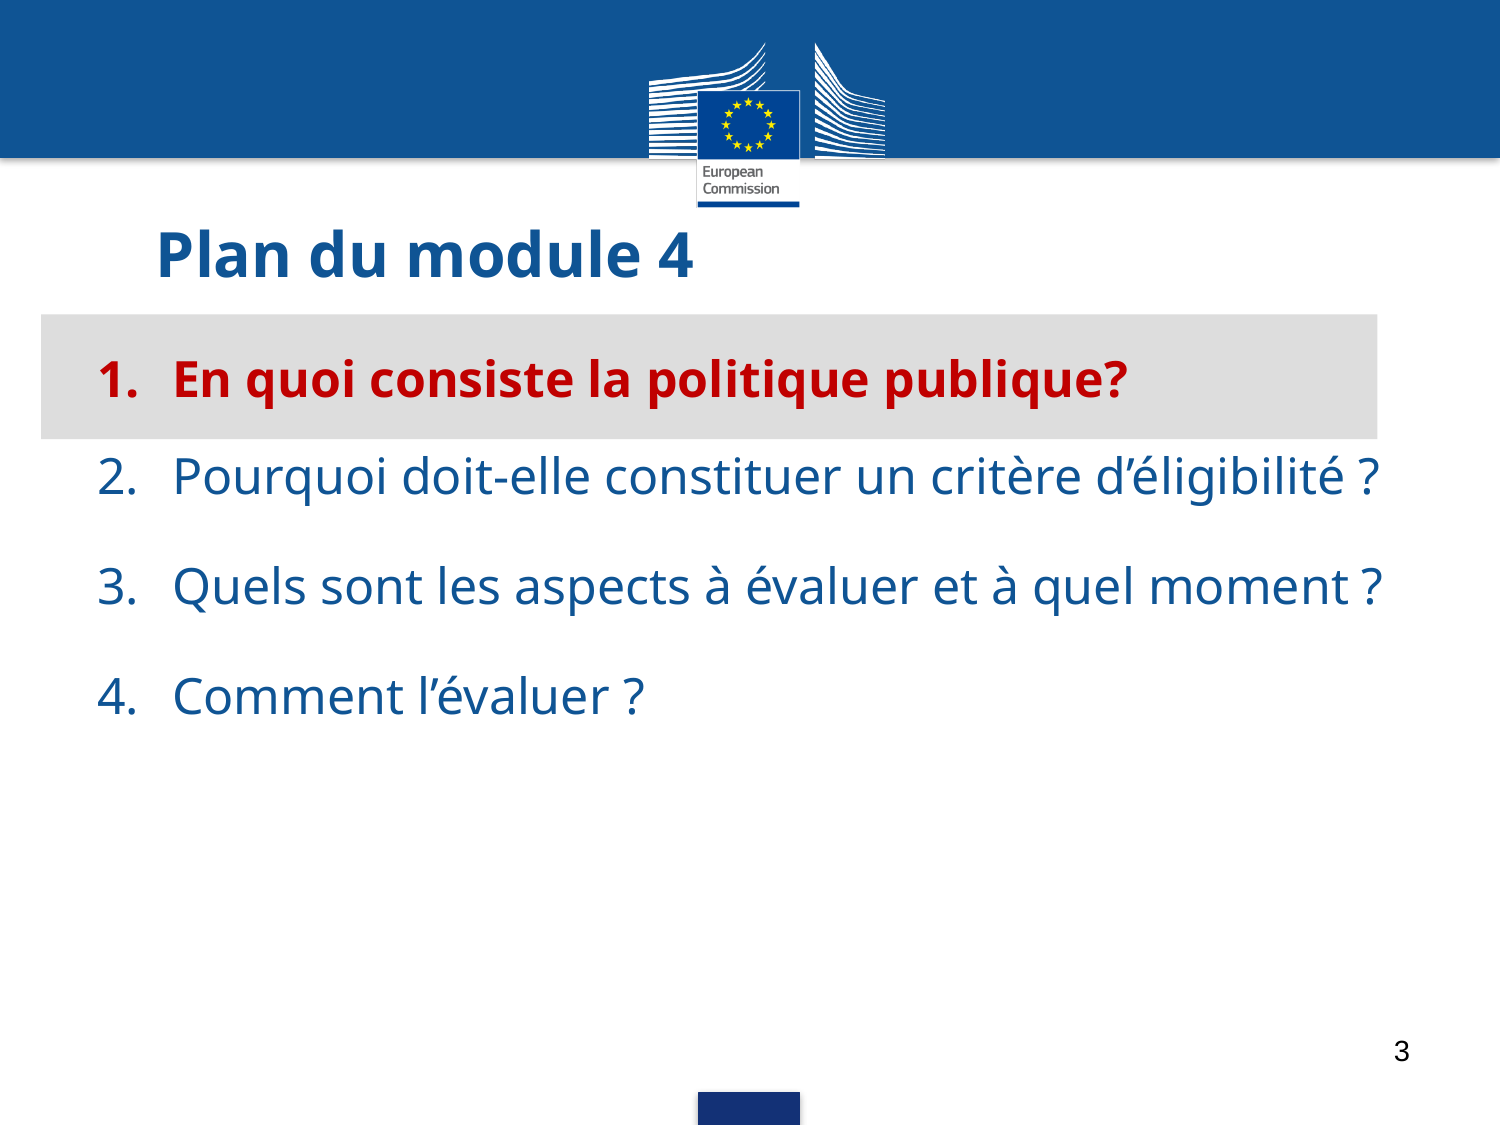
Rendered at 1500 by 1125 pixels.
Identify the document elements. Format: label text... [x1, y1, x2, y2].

picture [649, 42, 885, 175]
text_box [41, 314, 1378, 440]
title Plan du module 4 [81, 175, 1433, 330]
list En quoi consiste la politique publique? Pourquoi doit-elle constituer un critère d’éligibilité ? Quels sont les aspects à évaluer et à quel moment ? Comment l’évaluer ? [81, 339, 1433, 1059]
slide_number 3 [1074, 1024, 1426, 1103]
